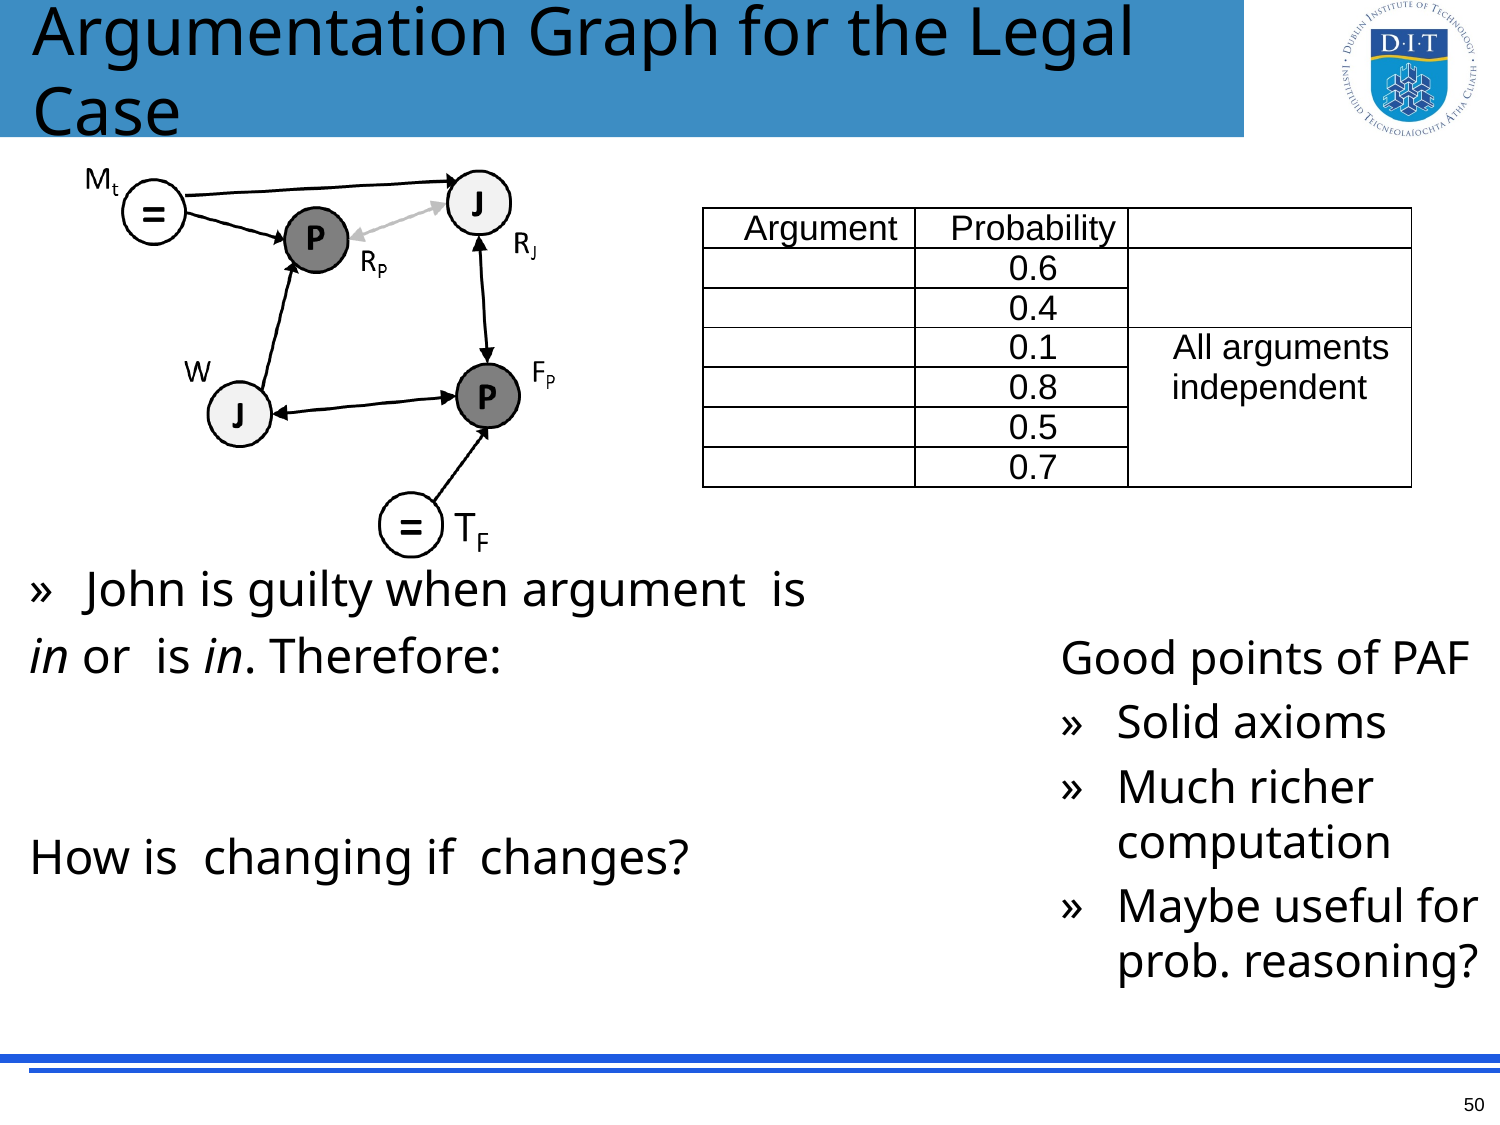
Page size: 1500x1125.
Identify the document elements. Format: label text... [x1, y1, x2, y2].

title Argumentation Graph for the Legal Case [17, 0, 1270, 138]
text_box Good points of PAF Solid axioms Much richer computation Maybe useful for prob. reasoning? [1045, 621, 1500, 1015]
picture [1340, 0, 1478, 138]
slide_number 50 [1149, 1084, 1500, 1125]
picture [64, 148, 609, 587]
